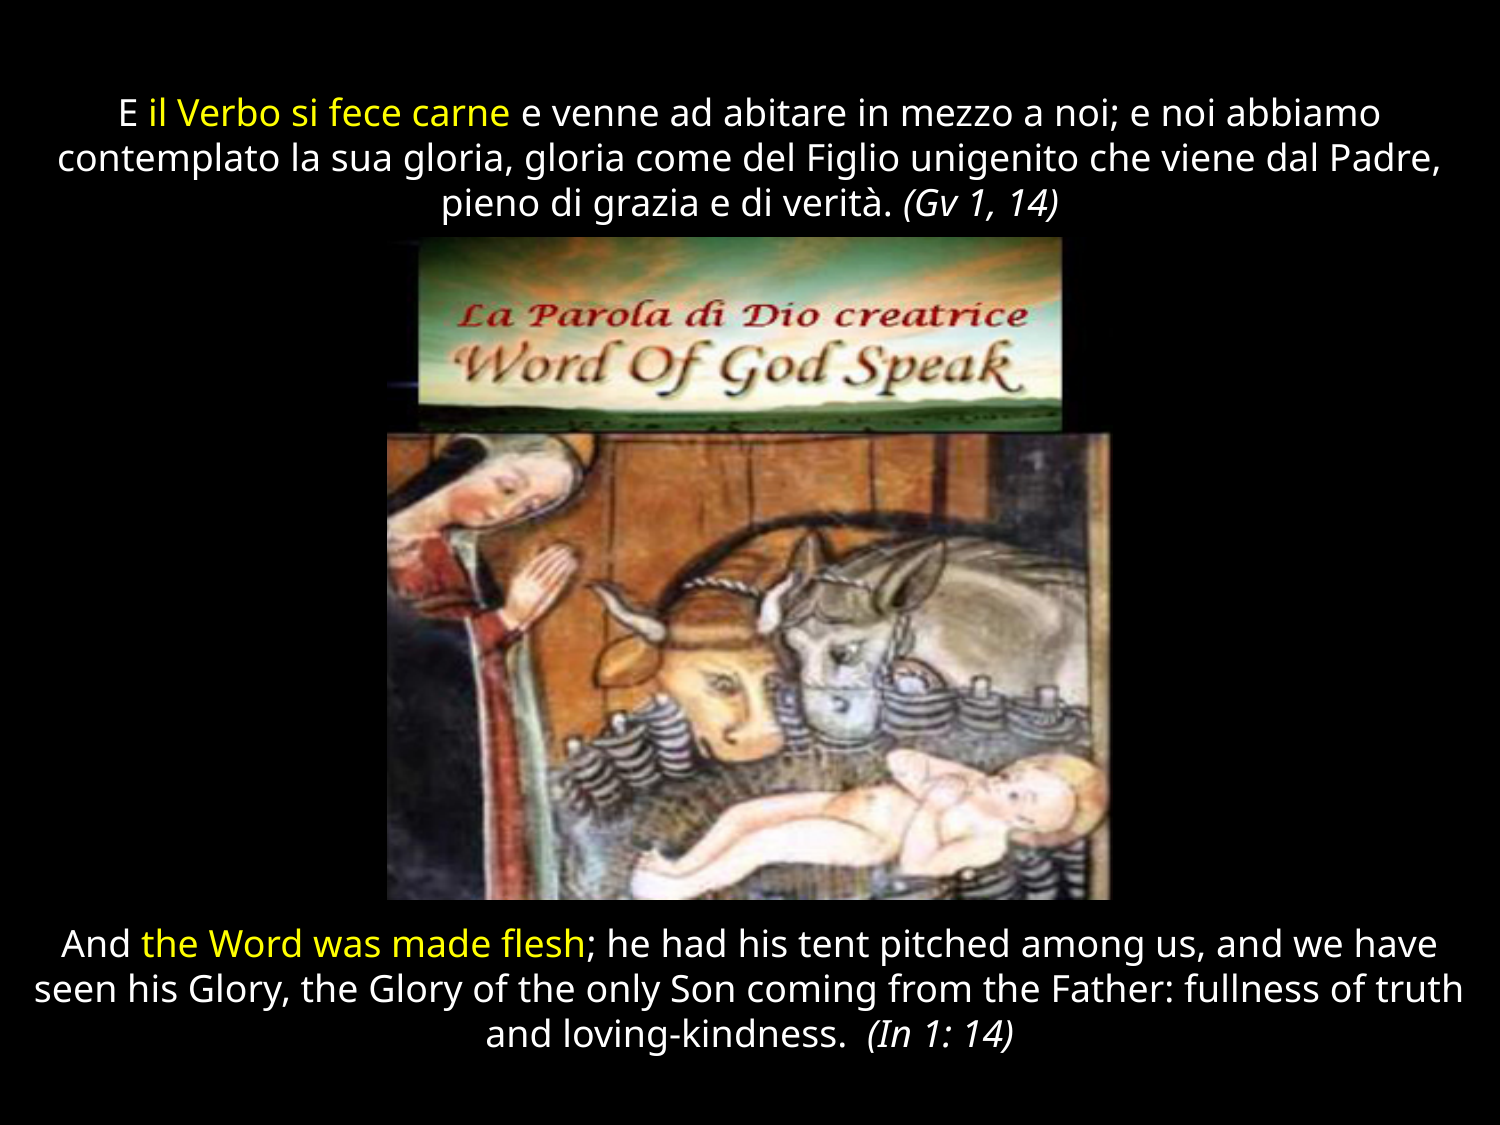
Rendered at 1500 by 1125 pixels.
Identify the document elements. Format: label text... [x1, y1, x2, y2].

text_box And the Word was made flesh; he had his tent pitched among us, and we have seen his Glory, the Glory of the only Son coming from the Father: fullness of truth and loving-kindness. (In 1: 14) [0, 912, 1500, 1063]
picture [387, 237, 1113, 900]
title E il Verbo si fece carne e venne ad abitare in mezzo a noi; e noi abbiamo contemplato la sua gloria, gloria come del Figlio unigenito che viene dal Padre, pieno di grazia e di verità. (Gv 1, 14) [0, 62, 1500, 250]
